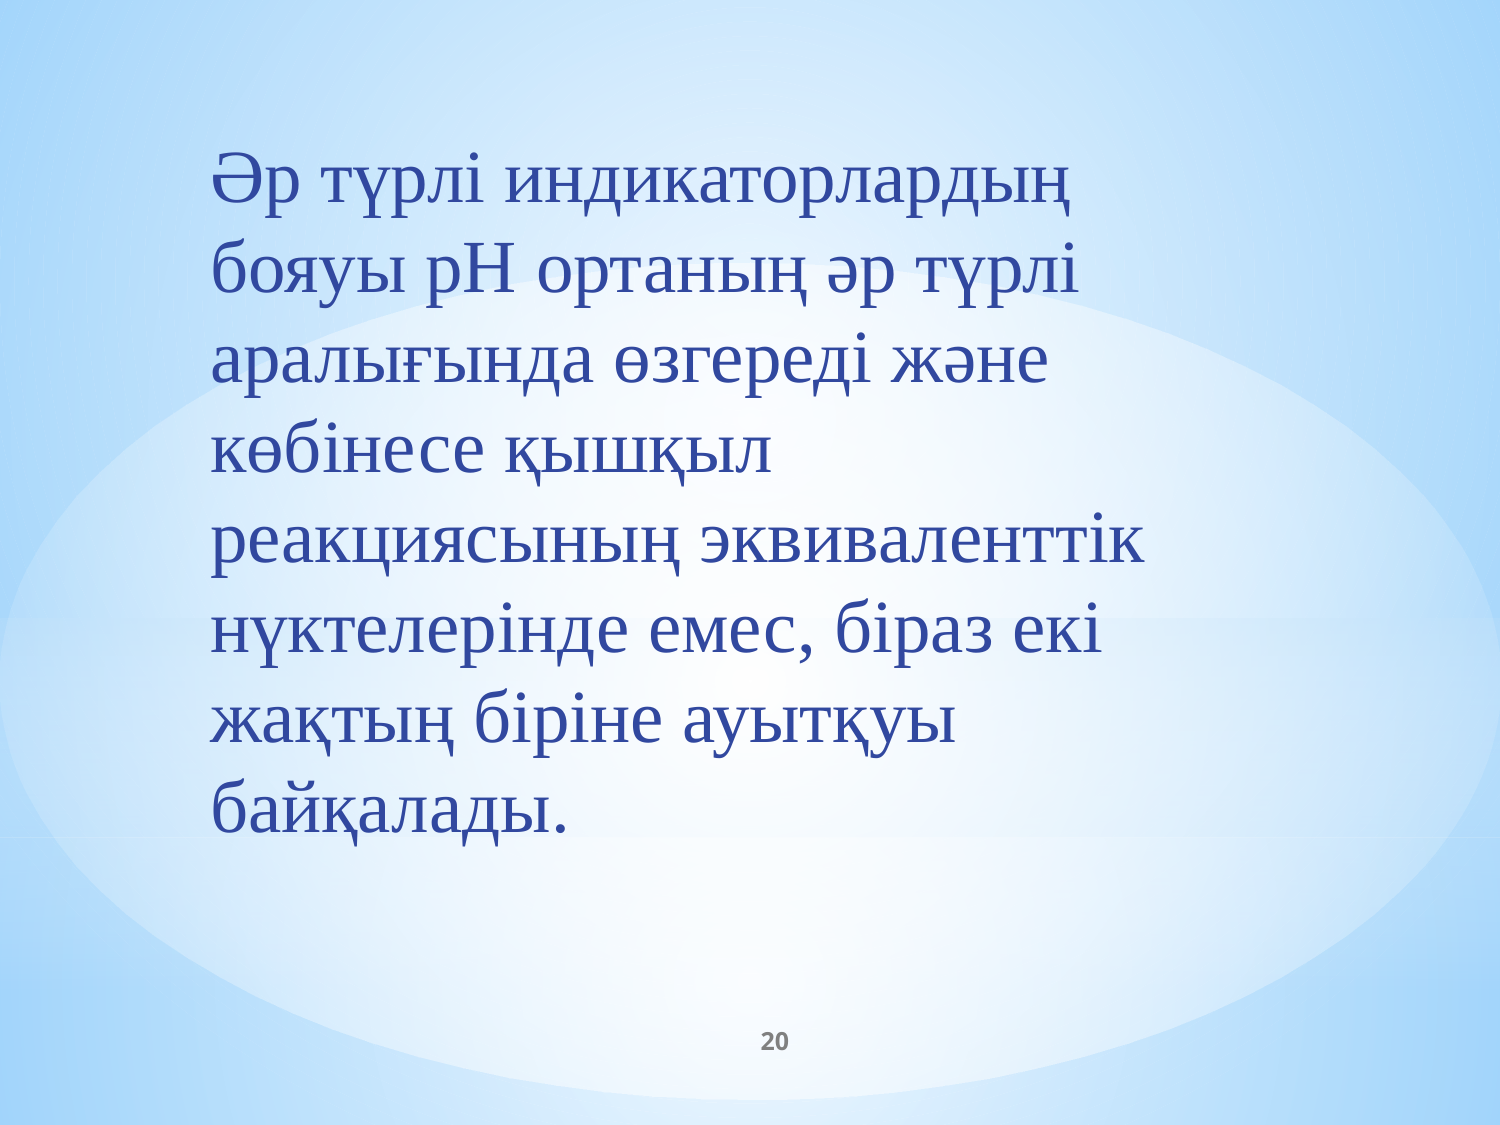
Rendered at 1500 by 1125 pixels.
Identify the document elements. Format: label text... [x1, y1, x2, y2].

list Әр түрлі индикаторлардың бояуы pH ортаның әр түрлі аралығында өзгереді және көбінесе қышқыл реакциясының эквиваленттік нүктелерінде емес, біраз екі жақтың біріне ауытқуы байқалады. [187, 119, 1238, 691]
slide_number 20 [624, 1012, 925, 1073]
